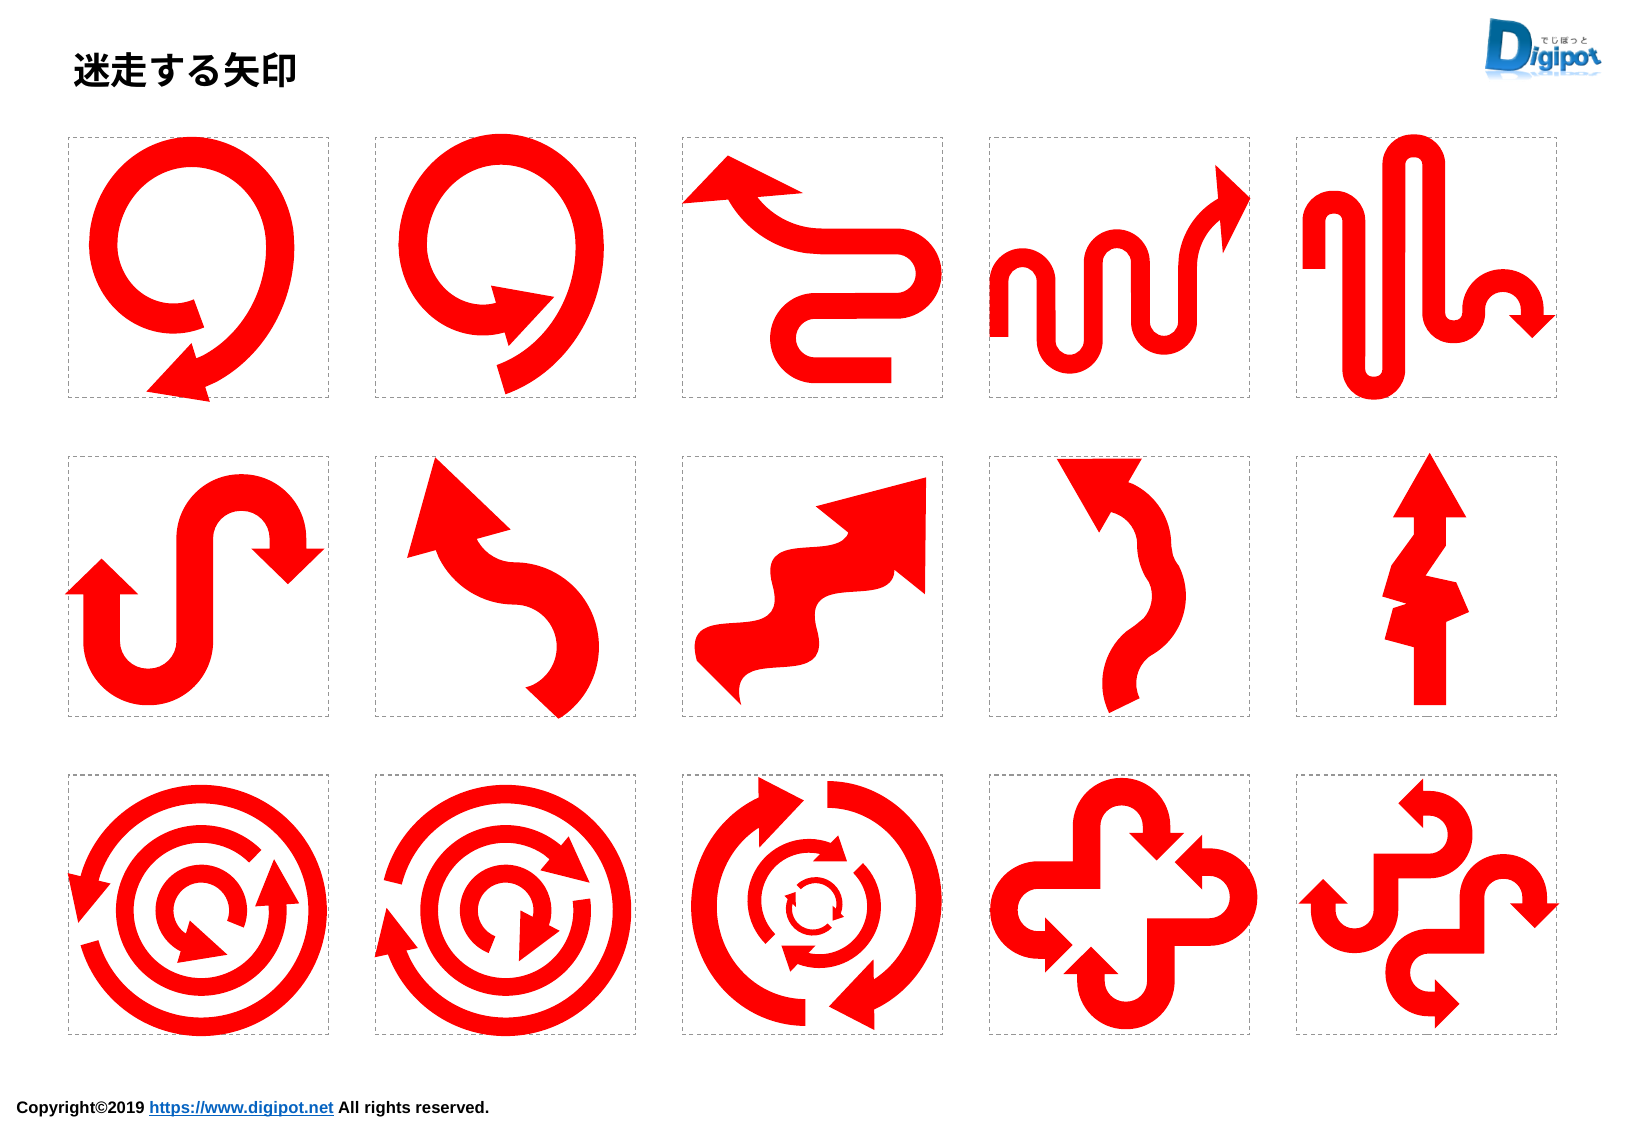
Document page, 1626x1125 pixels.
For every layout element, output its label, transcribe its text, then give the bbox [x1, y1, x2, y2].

text_box [1302, 134, 1556, 400]
text_box [990, 777, 1185, 973]
picture [1485, 18, 1602, 82]
text_box [747, 835, 847, 944]
text_box [1056, 458, 1186, 714]
text_box [827, 781, 942, 1031]
text_box [691, 776, 806, 1026]
text_box [407, 457, 599, 719]
text_box [67, 784, 327, 1037]
text_box [1385, 854, 1560, 1029]
text_box [681, 155, 942, 384]
text_box [989, 164, 1251, 374]
text_box [694, 477, 927, 706]
text_box [1063, 834, 1258, 1030]
text_box [88, 136, 295, 402]
text_box 迷走する矢印 [58, 40, 314, 100]
text_box [781, 863, 881, 972]
text_box [374, 784, 632, 1037]
text_box [1382, 452, 1470, 706]
text_box [398, 133, 604, 395]
text_box [64, 474, 325, 706]
text_box [1298, 778, 1473, 954]
